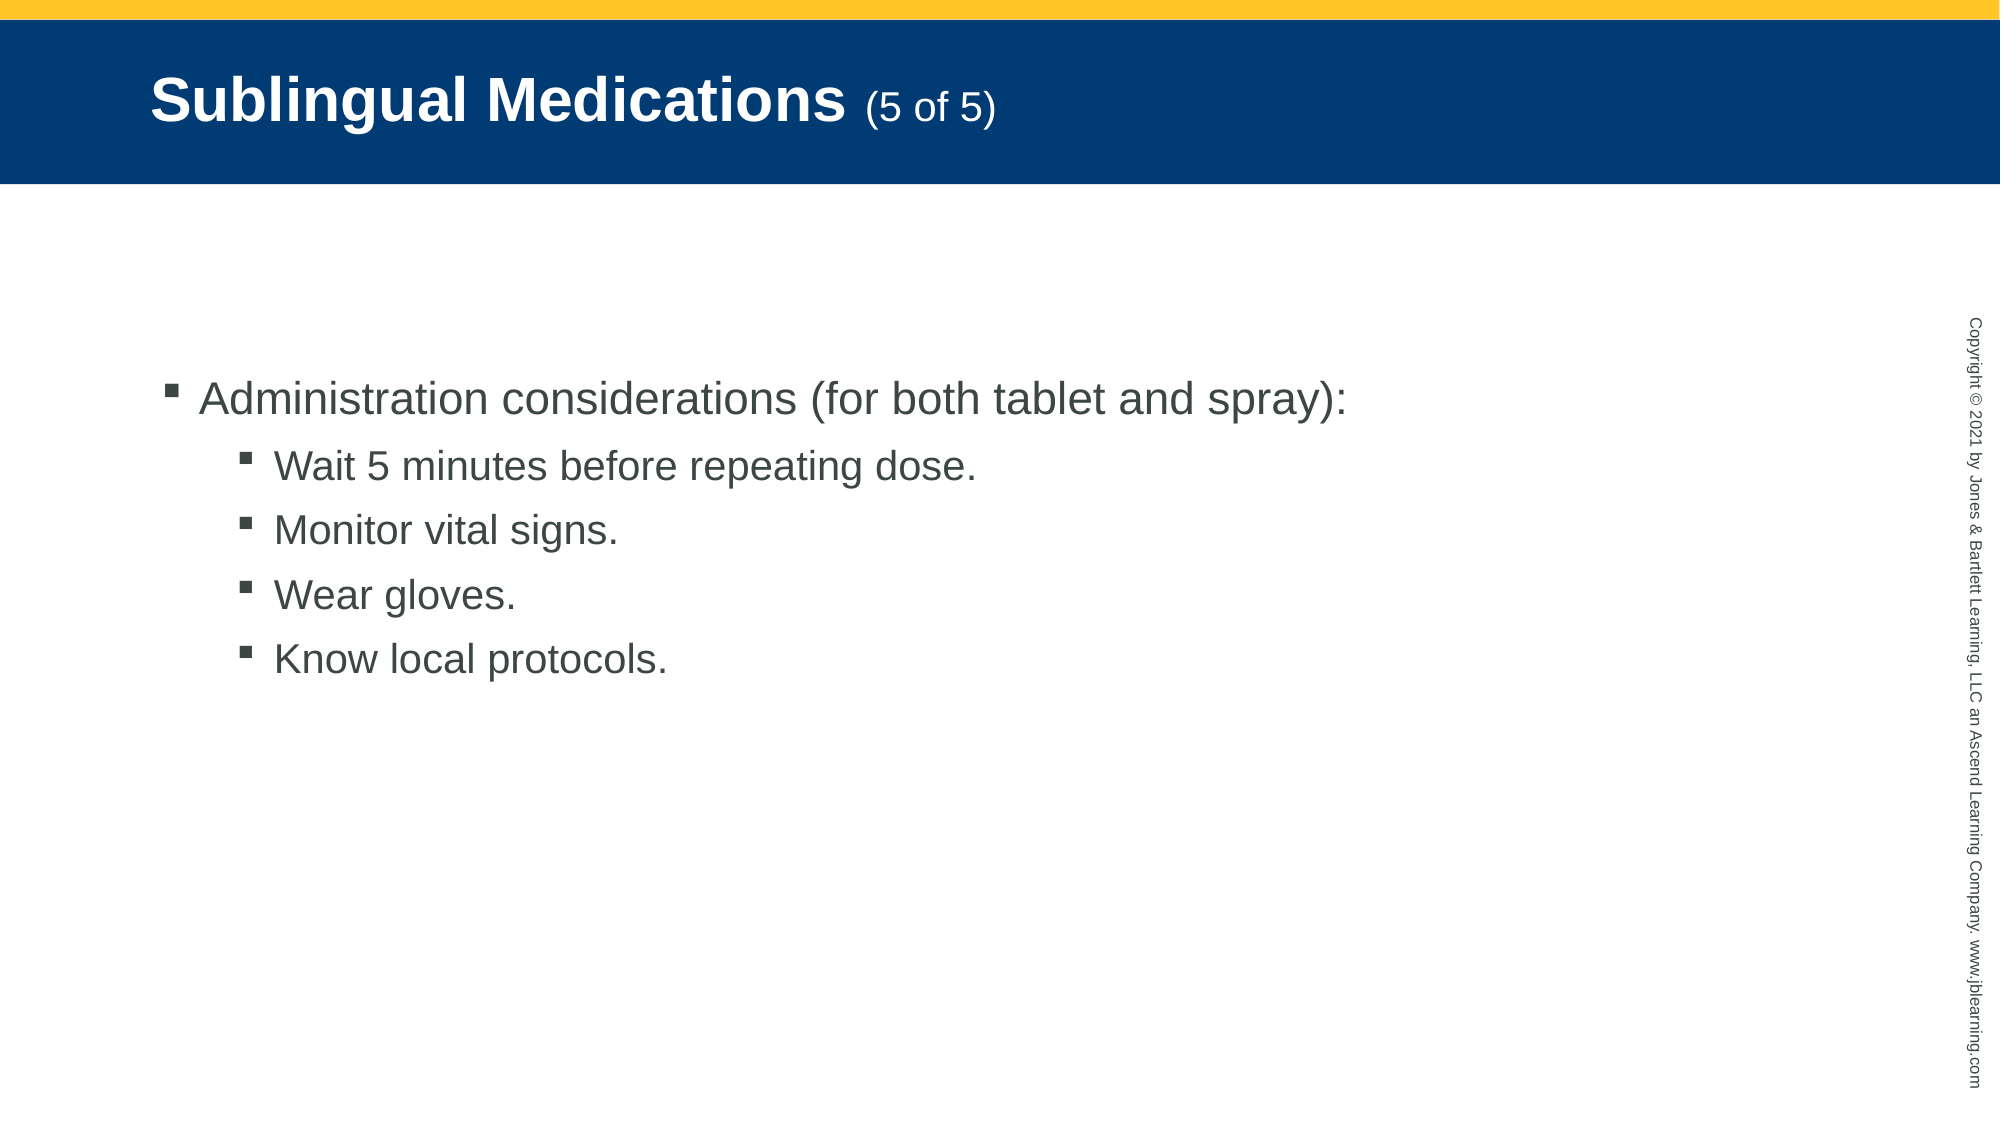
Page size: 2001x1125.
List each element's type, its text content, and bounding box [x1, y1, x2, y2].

title Sublingual Medications (5 of 5) [0, 19, 2000, 185]
list Administration considerations (for both tablet and spray): Wait 5 minutes before repeating dose. Monitor vital signs. Wear gloves. Know local protocols. [146, 361, 1859, 1016]
